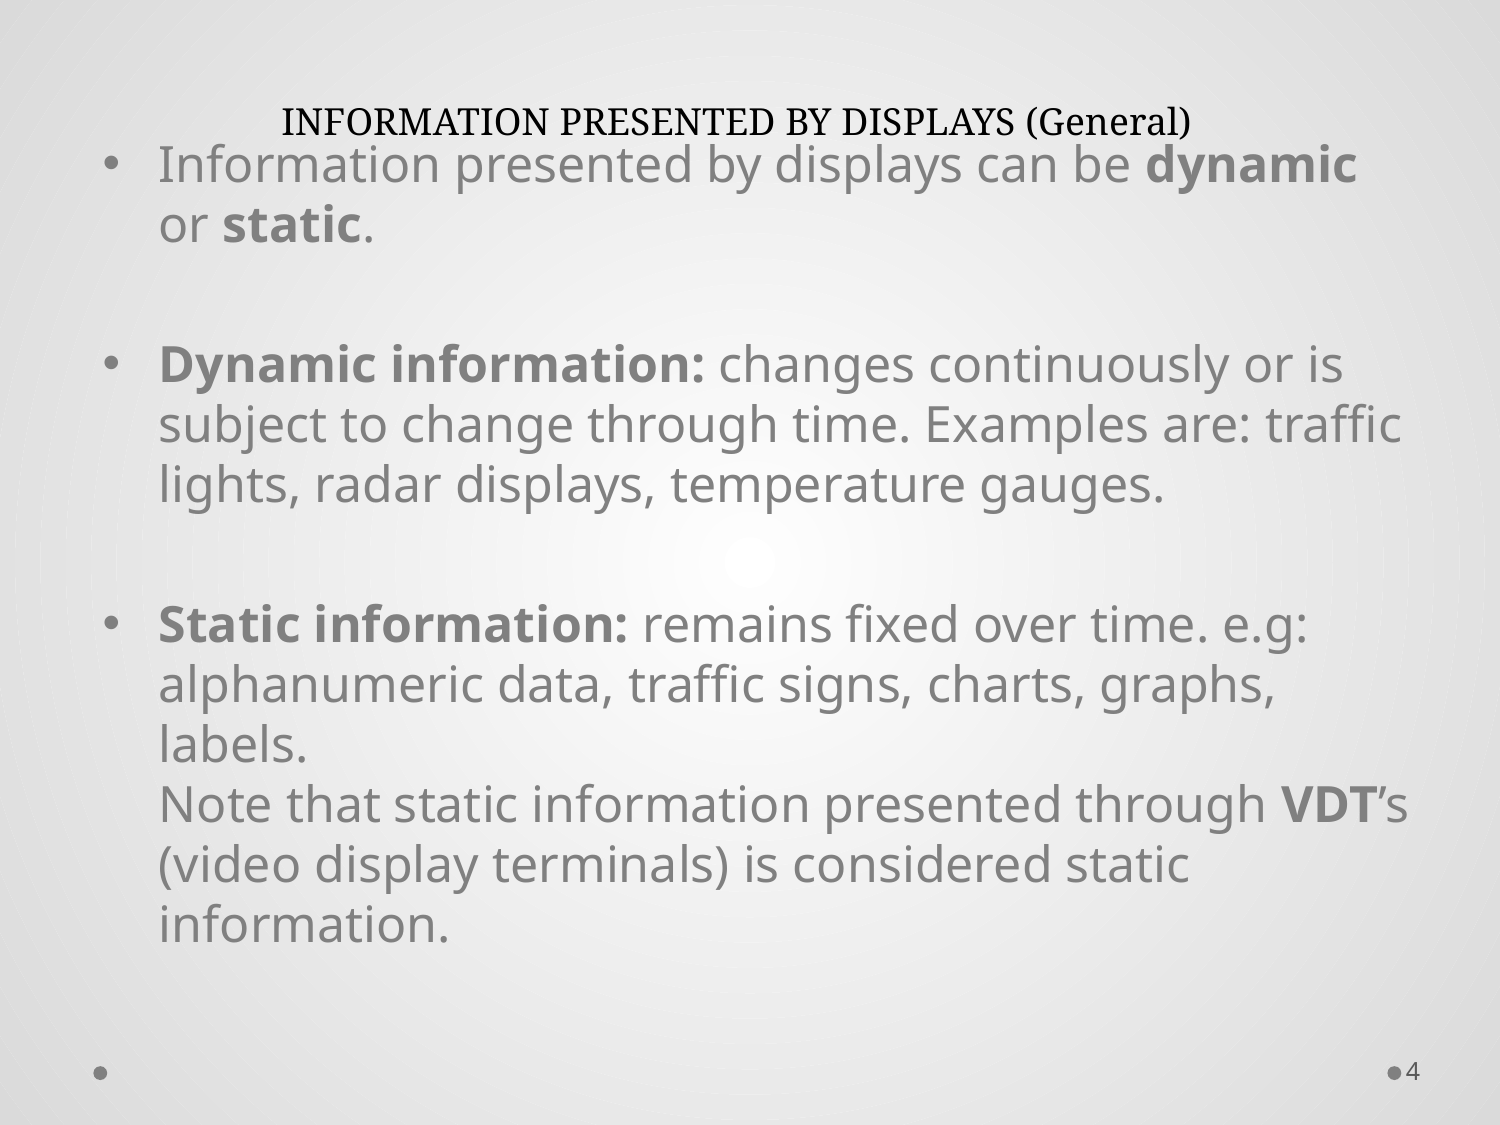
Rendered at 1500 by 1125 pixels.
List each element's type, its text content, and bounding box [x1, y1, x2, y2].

title INFORMATION PRESENTED BY DISPLAYS (General) [62, 50, 1413, 150]
slide_number 4 [1401, 1042, 1494, 1103]
list Information presented by displays can be dynamic or static. Dynamic information: changes continuously or is subject to change through time. Examples are: traffic lights, radar displays, temperature gauges. Static information: remains fixed over time. e.g: alphanumeric data, traffic signs, charts, graphs, labels. Note that static information presented through VDT’s (video display terminals) is considered static information. [87, 125, 1438, 1113]
